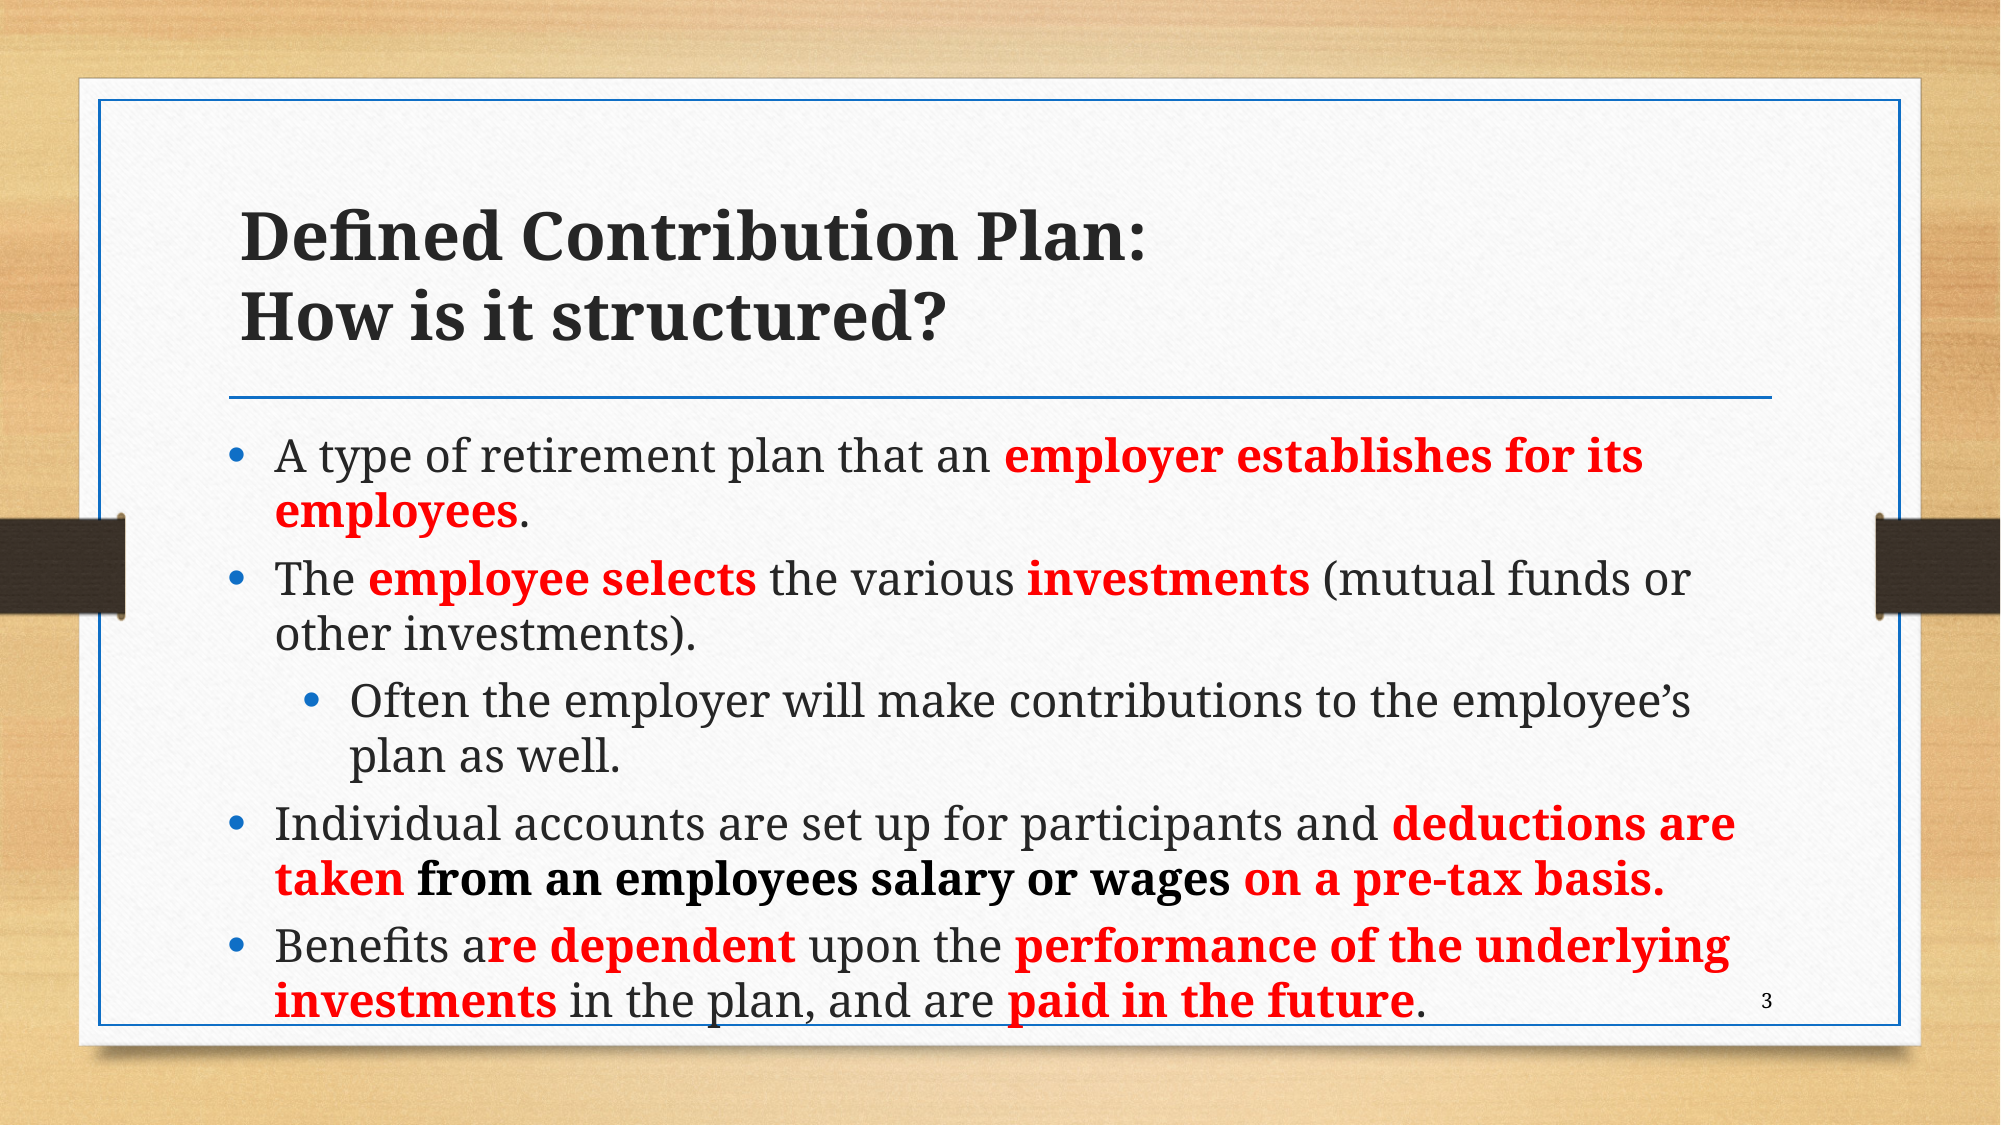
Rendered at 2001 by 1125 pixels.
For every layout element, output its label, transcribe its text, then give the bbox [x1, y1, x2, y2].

list A type of retirement plan that an employer establishes for its employees. The employee selects the various investments (mutual funds or other investments). Often the employer will make contributions to the employee’s plan as well. Individual accounts are set up for participants and deductions are taken from an employees salary or wages on a pre-tax basis. Benefits are dependent upon the performance of the underlying investments in the plan, and are paid in the future. [212, 419, 1801, 980]
title Defined Contribution Plan: How is it structured? [225, 185, 1801, 400]
picture [0, 0, 2001, 1125]
slide_number 3 [1698, 979, 1788, 1025]
